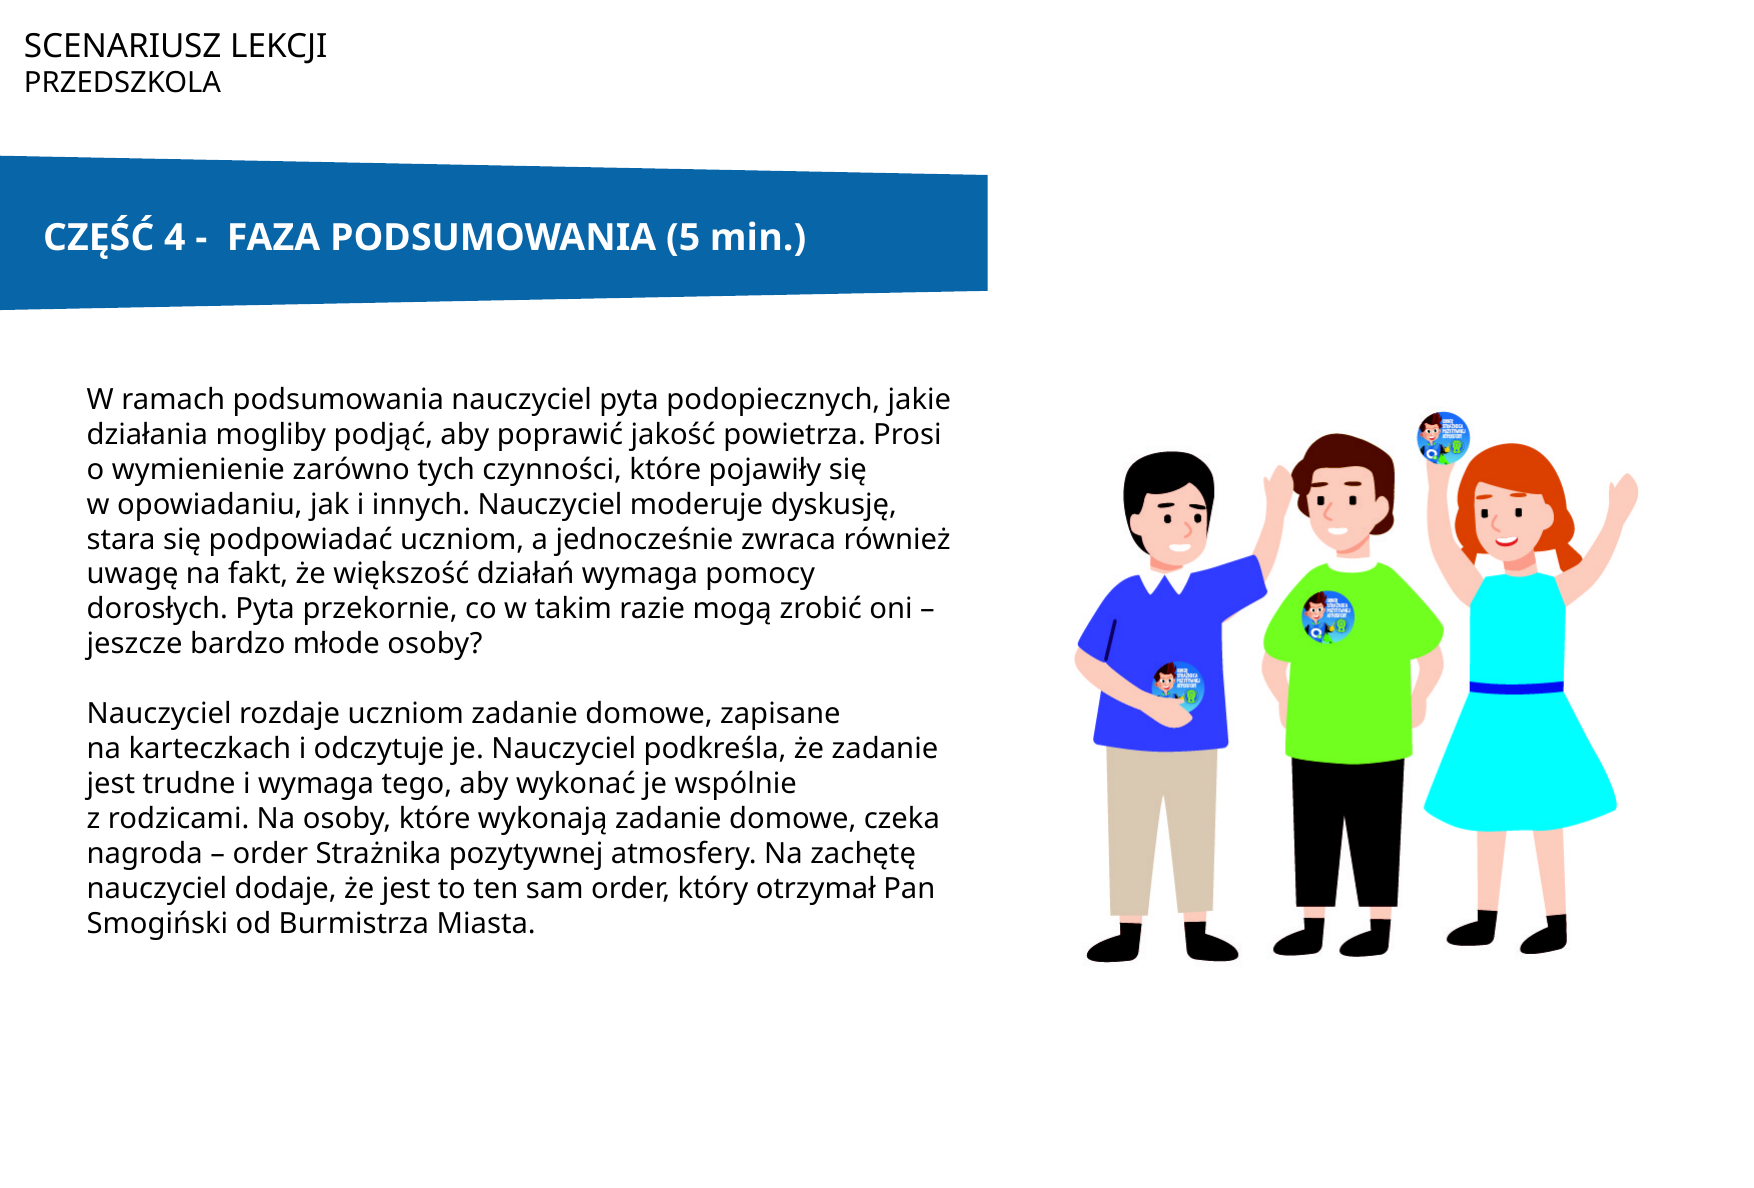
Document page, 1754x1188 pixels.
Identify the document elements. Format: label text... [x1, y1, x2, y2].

text_box CZĘŚĆ 4 - FAZA PODSUMOWANIA (5 min.) [28, 205, 1203, 266]
text_box SCENARIUSZ LEKCJI PRZEDSZKOLA [9, 16, 585, 142]
text_box [0, 154, 989, 312]
text_box W ramach podsumowania nauczyciel pyta podopiecznych, jakie działania mogliby podjąć, aby poprawić jakość powietrza. Prosi o wymienienie zarówno tych czynności, które pojawiły się w opowiadaniu, jak i innych. Nauczyciel moderuje dyskusję, stara się podpowiadać uczniom, a jednocześnie zwraca również uwagę na fakt, że większość działań wymaga pomocy dorosłych. Pyta przekornie, co w takim razie mogą zrobić oni – jeszcze bardzo młode osoby? Nauczyciel rozdaje uczniom zadanie domowe, zapisane na karteczkach i odczytuje je. Nauczyciel podkreśla, że zadanie jest trudne i wymaga tego, aby wykonać je wspólnie z rodzicami. Na osoby, które wykonają zadanie domowe, czeka nagroda – order Strażnika pozytywnej atmosfery. Na zachętę nauczyciel dodaje, że jest to ten sam order, który otrzymał Pan Smogiński od Burmistrza Miasta. [71, 372, 969, 947]
picture [1042, 366, 1659, 1014]
